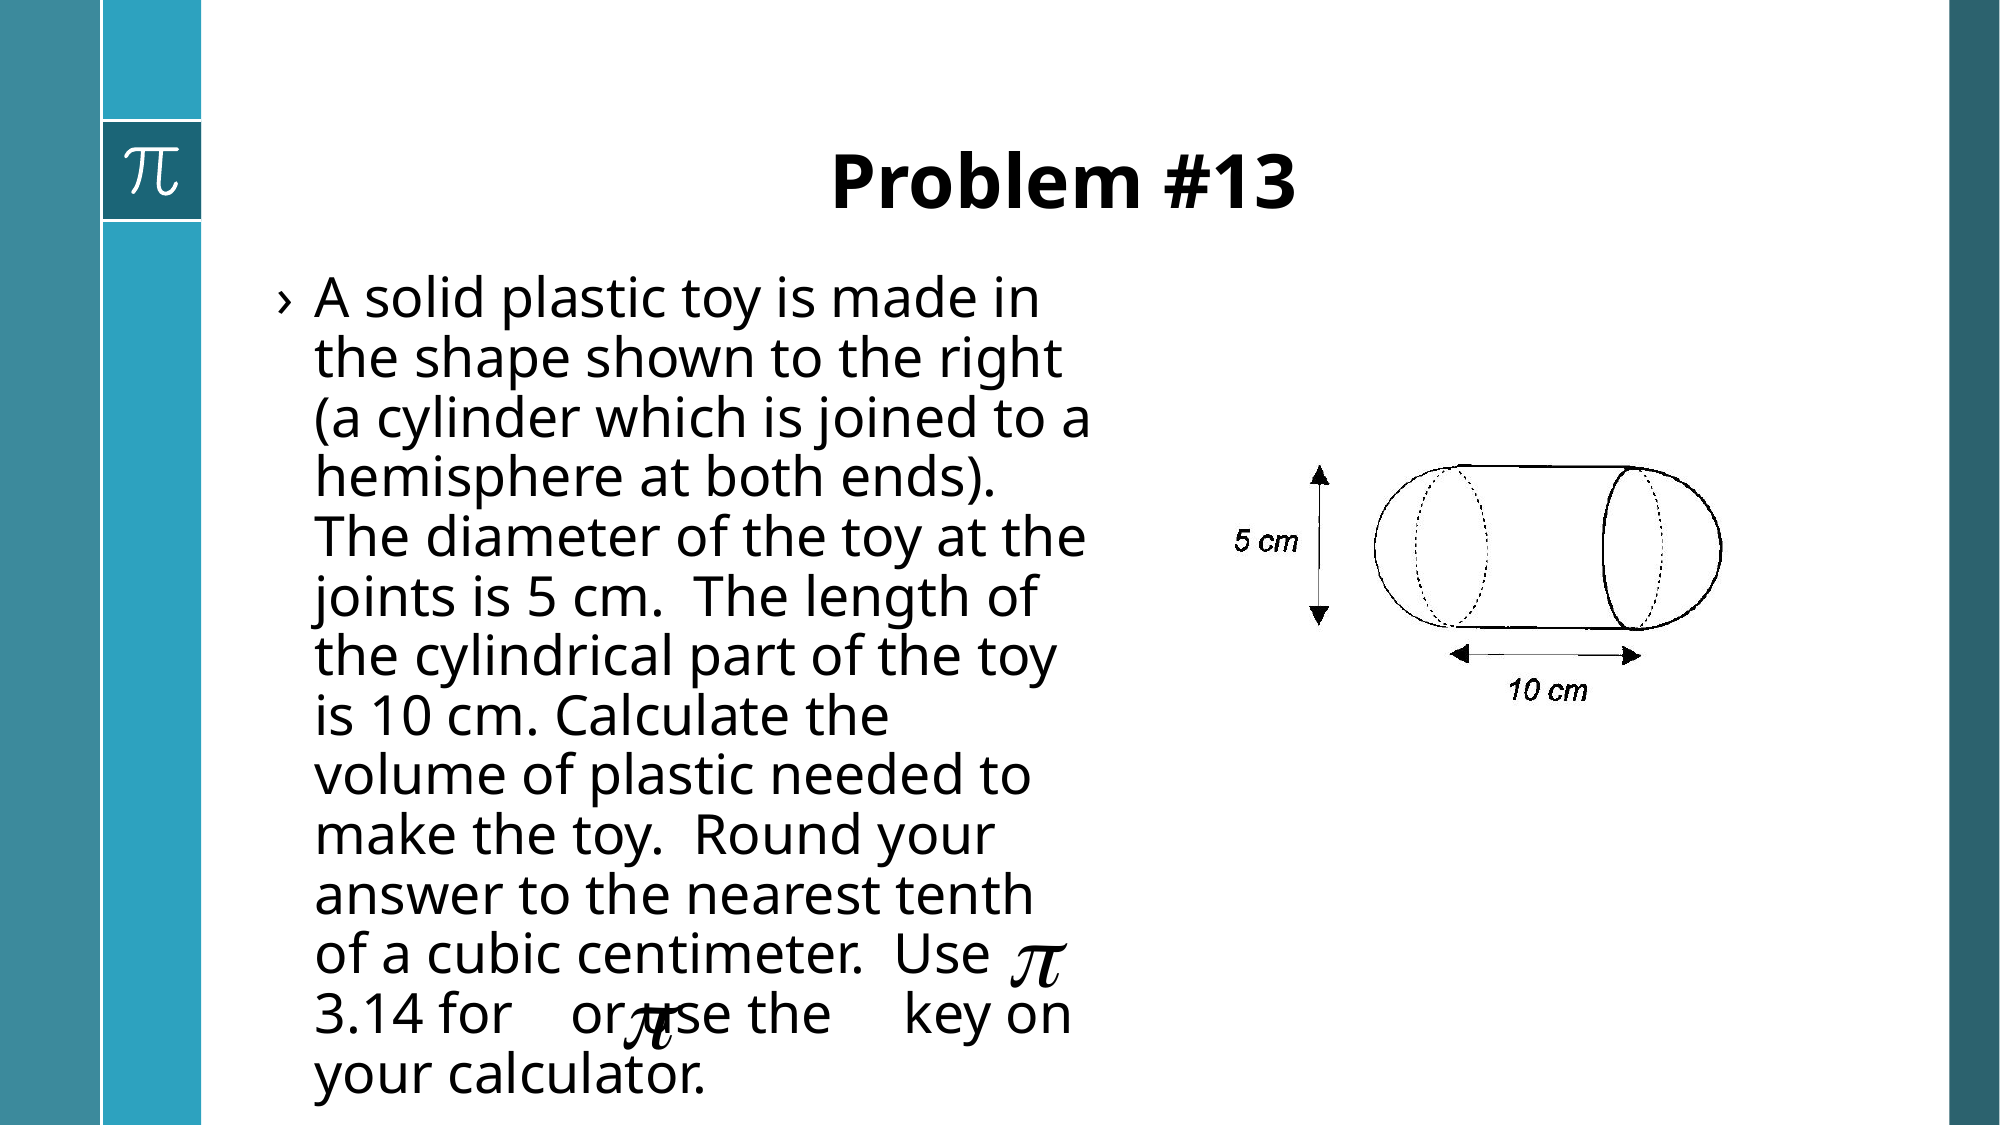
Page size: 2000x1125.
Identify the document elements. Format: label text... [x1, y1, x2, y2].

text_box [612, 987, 698, 1073]
picture [1187, 299, 1854, 883]
list A solid plastic toy is made in the shape shown to the right (a cylinder which is joined to a hemisphere at both ends). The diameter of the toy at the joints is 5 cm. The length of the cylindrical part of the toy is 10 cm. Calculate the volume of plastic needed to make the toy. Round your answer to the nearest tenth of a cubic centimeter. Use 3.14 for or use the key on your calculator. [261, 262, 1113, 1125]
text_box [999, 924, 1086, 1011]
title Problem #13 [261, 29, 1867, 233]
